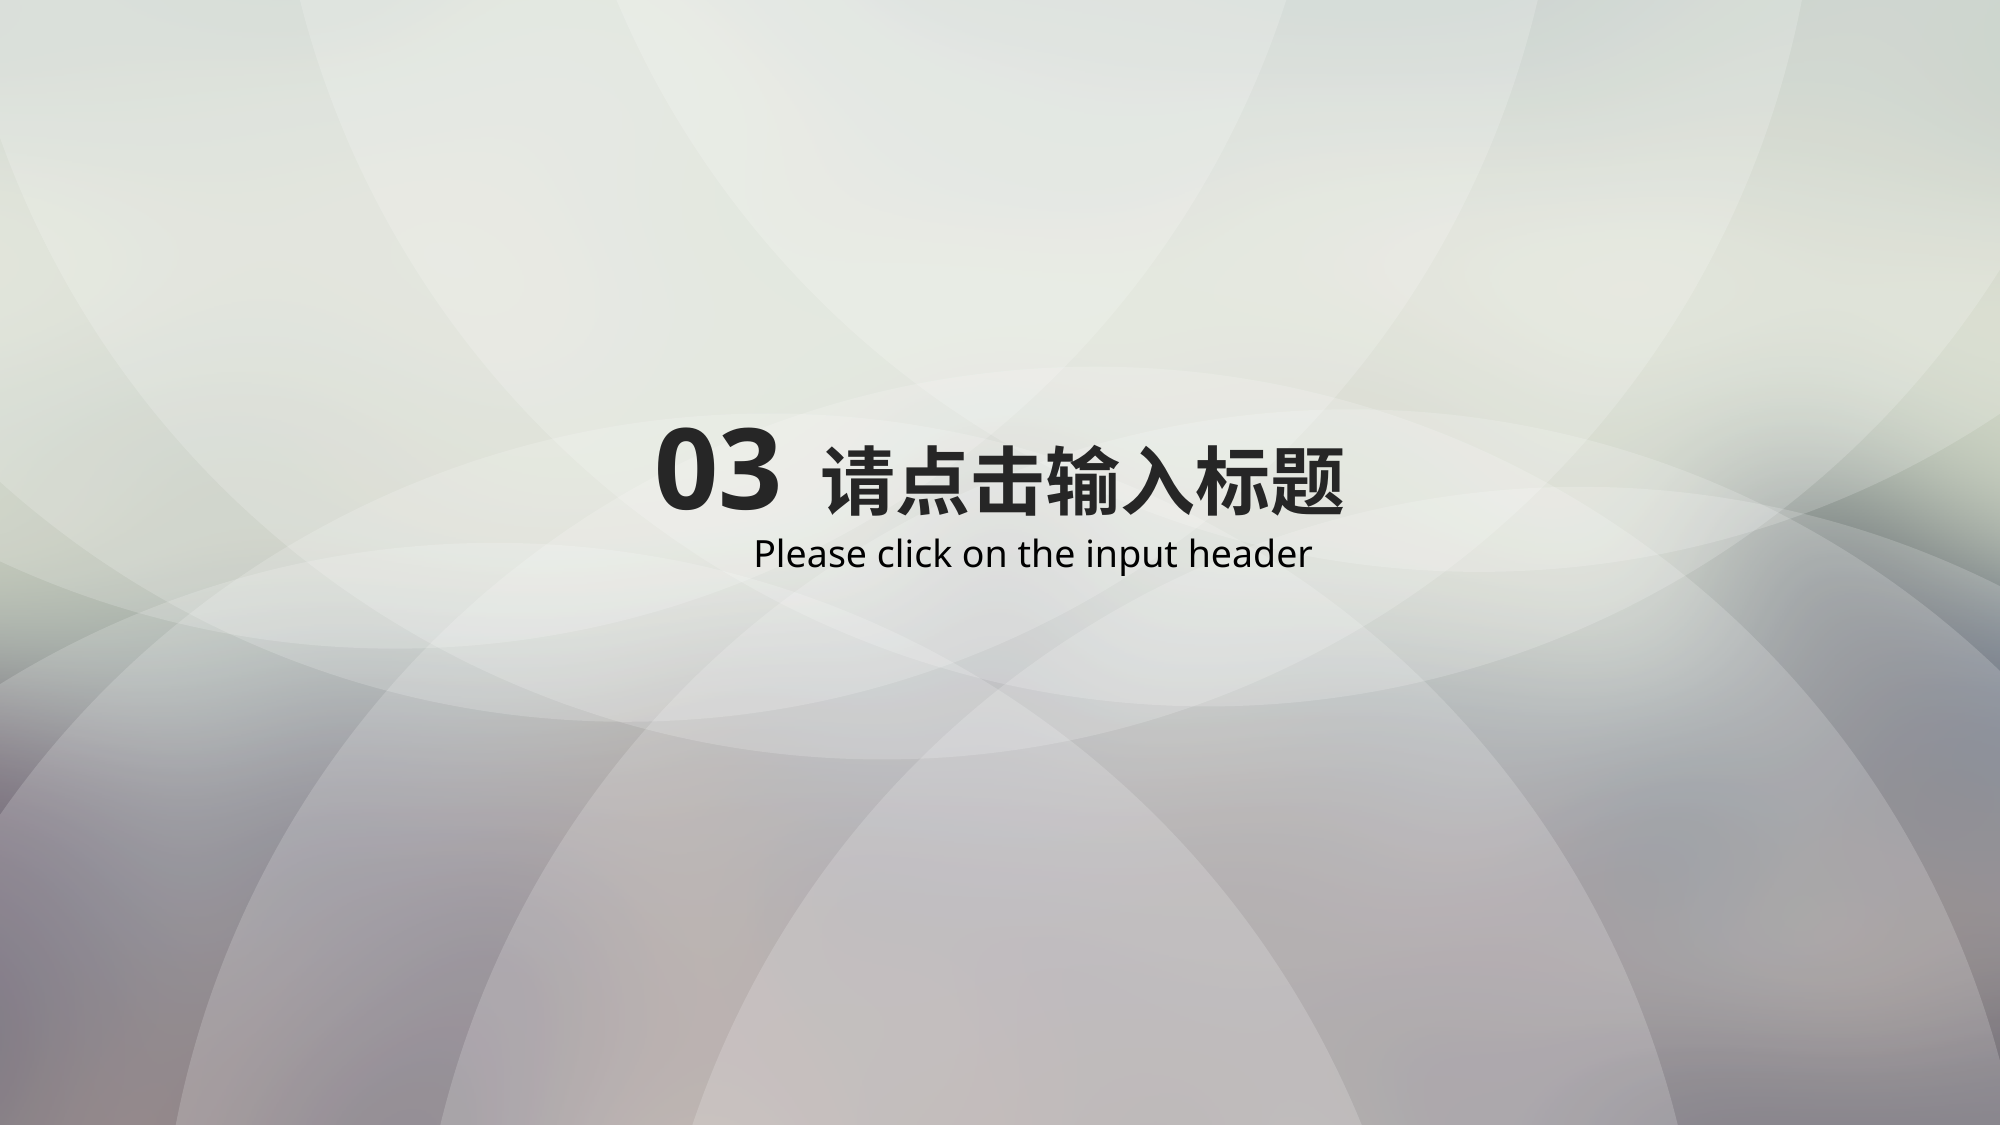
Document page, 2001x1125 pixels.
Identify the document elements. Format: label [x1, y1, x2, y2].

text_box [0, 0, 2000, 1125]
